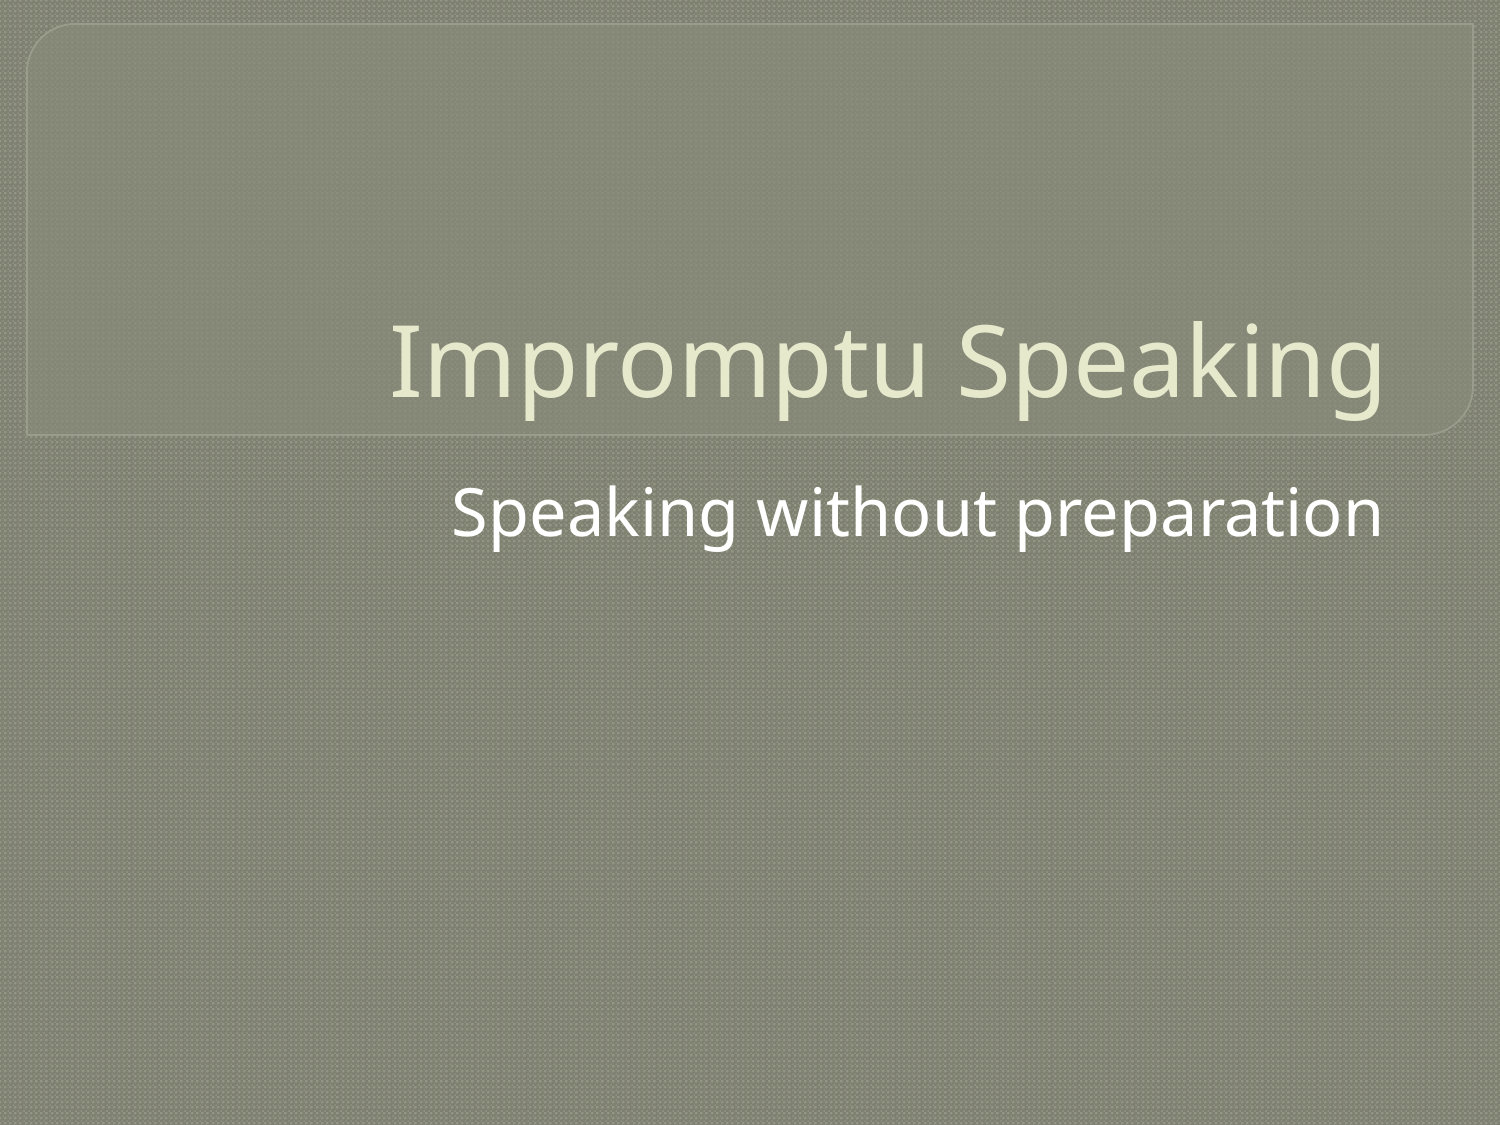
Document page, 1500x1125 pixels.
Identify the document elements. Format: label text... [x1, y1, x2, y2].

subtitle Speaking without preparation [349, 462, 1427, 751]
title Impromptu Speaking [76, 62, 1427, 425]
